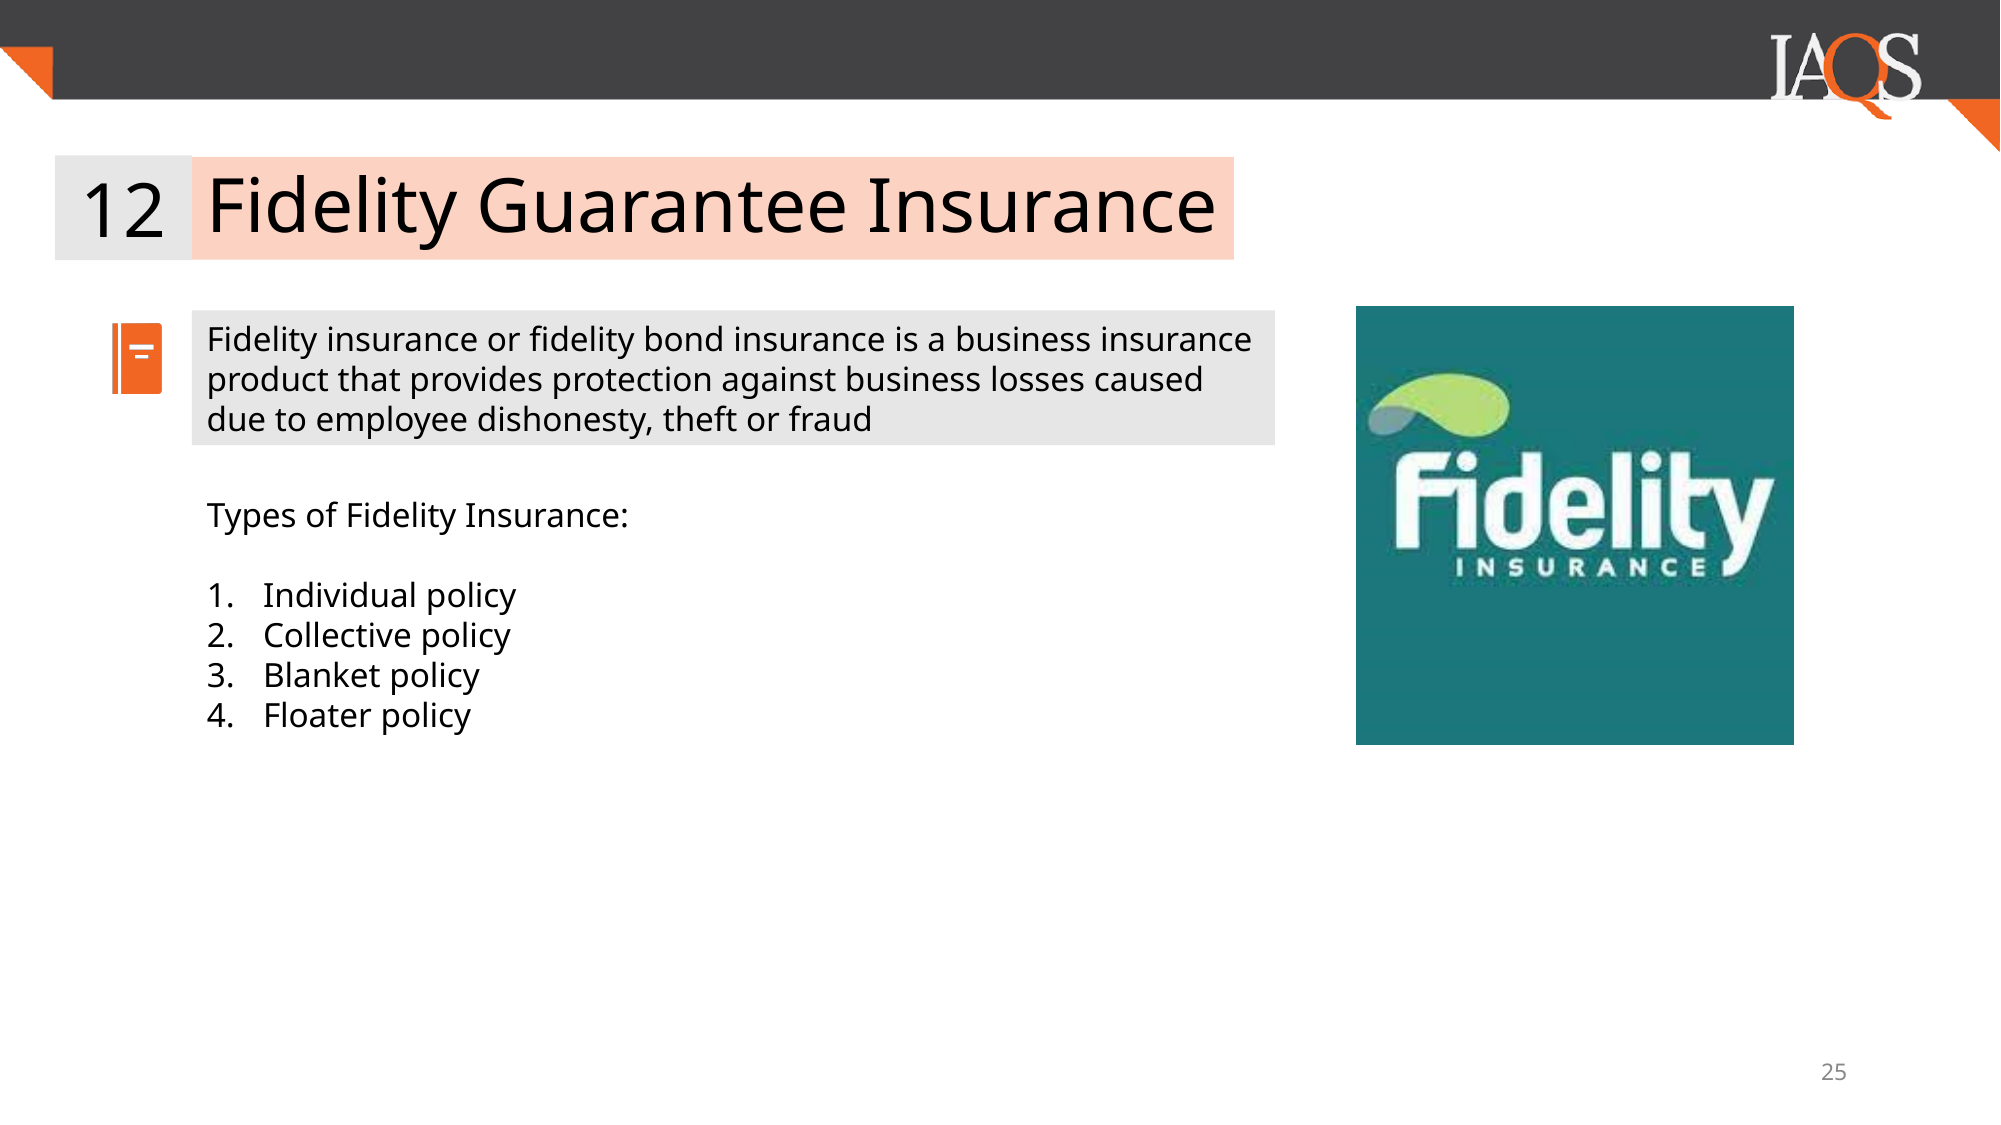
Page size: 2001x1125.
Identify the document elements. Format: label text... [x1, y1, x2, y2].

slide_number ‹#› [1412, 1042, 1863, 1103]
title Fidelity Guarantee Insurance [192, 156, 1234, 260]
text_box Types of Fidelity Insurance: Individual policy Collective policy Blanket policy Floater policy [191, 486, 772, 742]
picture [94, 316, 179, 401]
text_box Fidelity insurance or fidelity bond insurance is a business insurance product that provides protection against business losses caused due to employee dishonesty, theft or fraud [191, 310, 1275, 446]
picture [0, 0, 2000, 152]
text_box 12 [55, 155, 192, 261]
picture [1356, 306, 1795, 745]
